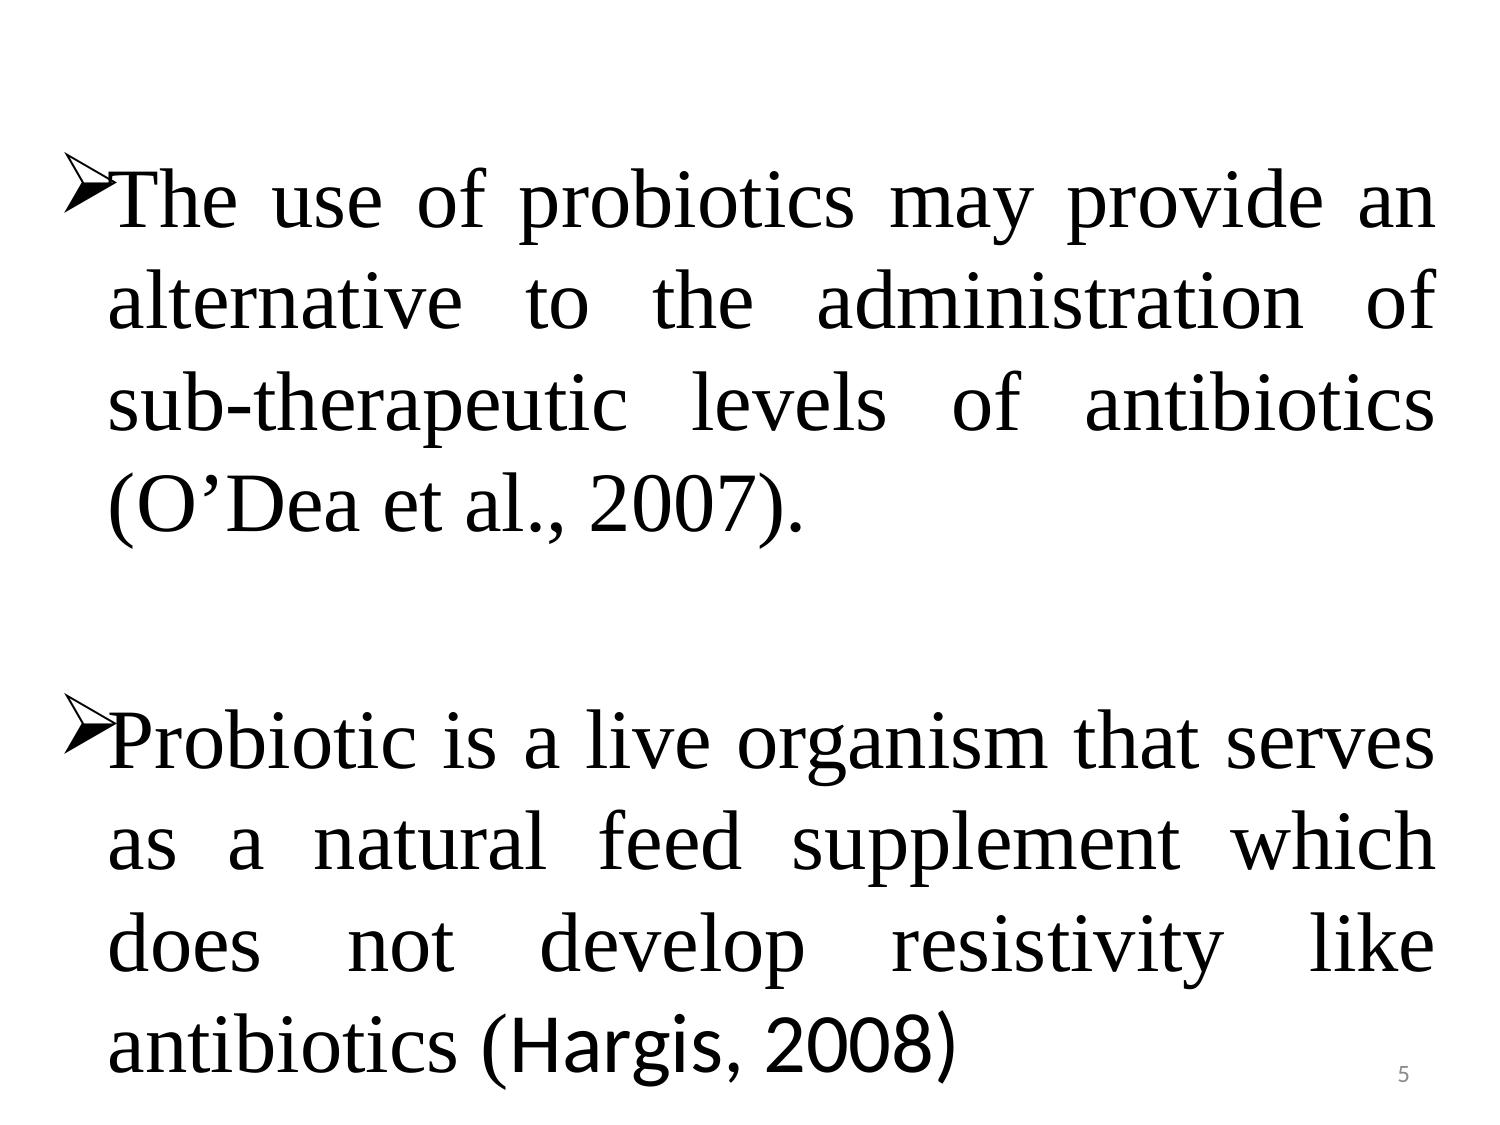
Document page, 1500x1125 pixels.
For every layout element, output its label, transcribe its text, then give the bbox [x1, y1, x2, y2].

slide_number 5 [1074, 1042, 1425, 1103]
list The use of probiotics may provide an alternative to the administration of sub-therapeutic levels of antibiotics (O’Dea et al., 2007). Probiotic is a live organism that serves as a natural feed supplement which does not develop resistivity like antibiotics (Hargis, 2008) [42, 62, 1454, 1101]
